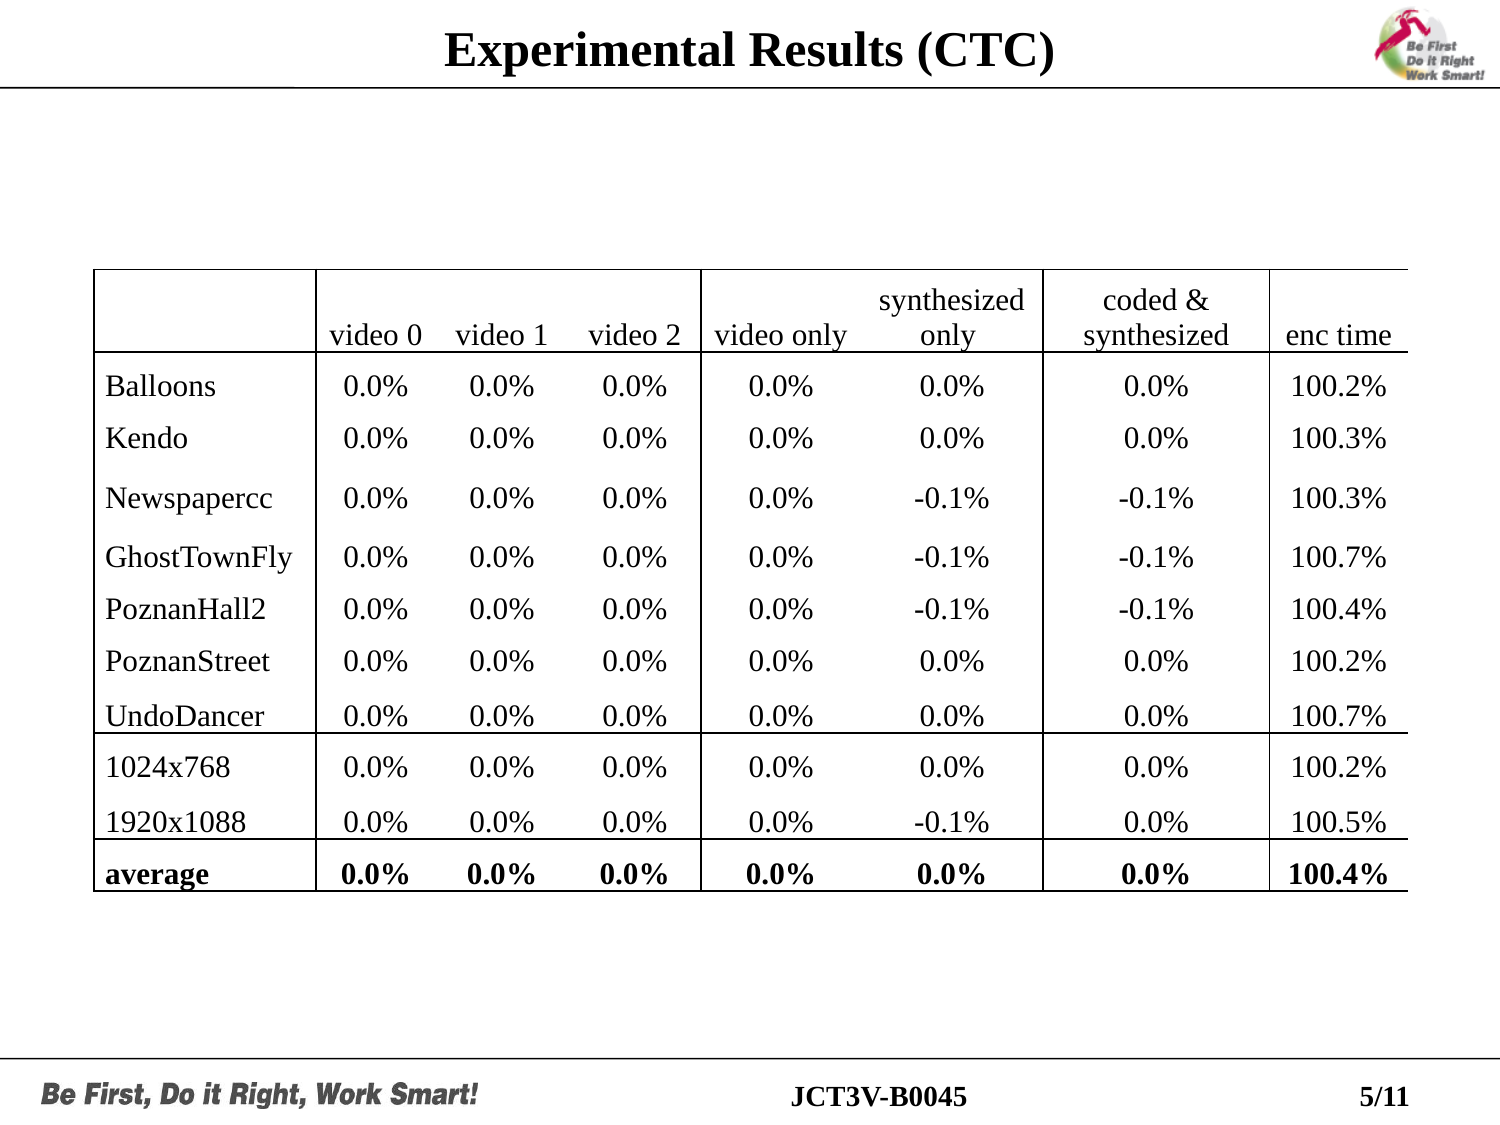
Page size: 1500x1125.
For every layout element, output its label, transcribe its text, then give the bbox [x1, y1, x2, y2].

text_box JCT3V-B0045 [632, 1065, 983, 1125]
title Experimental Results (CTC) [74, 0, 1426, 141]
table_cell 0.0% [568, 734, 700, 785]
table_cell 0.0% [861, 840, 1042, 890]
table_cell 0.0% [568, 456, 700, 515]
table_cell GhostTownFly [95, 515, 315, 574]
table_cell 0.0% [317, 785, 436, 838]
table_cell 0.0% [702, 626, 861, 678]
picture [41, 1082, 478, 1109]
table_cell 0.0% [317, 515, 436, 574]
table_cell 100.2% [1270, 734, 1408, 785]
picture [1426, 5, 1489, 83]
table_cell 0.0% [568, 404, 700, 456]
table_cell Newspapercc [95, 456, 315, 515]
table_cell 0.0% [702, 404, 861, 456]
table_cell 0.0% [317, 840, 436, 890]
table_cell average [95, 840, 315, 890]
table_header enc time [1270, 270, 1408, 351]
table_cell 0.0% [436, 678, 568, 732]
table_cell PoznanHall2 [95, 574, 315, 626]
table_cell 0.0% [568, 353, 700, 404]
table_cell 0.0% [436, 785, 568, 838]
table_cell 0.0% [702, 456, 861, 515]
table_cell -0.1% [861, 456, 1042, 515]
table_cell 0.0% [702, 515, 861, 574]
table_cell 1920x1088 [95, 785, 315, 838]
table_cell 0.0% [1044, 626, 1269, 678]
table_cell -0.1% [1044, 574, 1269, 626]
table_cell 0.0% [436, 840, 568, 890]
table_cell 0.0% [436, 734, 568, 785]
slide_number 5/11 [1074, 1065, 1425, 1125]
table_cell 0.0% [436, 456, 568, 515]
table_cell 0.0% [317, 353, 436, 404]
table_cell 0.0% [861, 404, 1042, 456]
table_cell -0.1% [861, 515, 1042, 574]
table_cell -0.1% [861, 785, 1042, 838]
table_cell 0.0% [1044, 734, 1269, 785]
table_cell 100.3% [1270, 456, 1408, 515]
table_cell 0.0% [436, 574, 568, 626]
table_cell 0.0% [1044, 678, 1269, 732]
table_cell Balloons [95, 353, 315, 404]
table_cell -0.1% [861, 574, 1042, 626]
table_header video 2 [568, 270, 700, 351]
table_cell 0.0% [436, 626, 568, 678]
table_cell 0.0% [702, 353, 861, 404]
table_header video 0 [317, 270, 436, 351]
table_cell 100.3% [1270, 404, 1408, 456]
table_cell 100.2% [1270, 626, 1408, 678]
table_cell 0.0% [568, 626, 700, 678]
table_cell -0.1% [1044, 456, 1269, 515]
table_cell 0.0% [702, 840, 861, 890]
table_cell 100.4% [1270, 840, 1408, 890]
table_cell 0.0% [861, 678, 1042, 732]
table_cell 100.7% [1270, 678, 1408, 732]
table_cell 0.0% [436, 404, 568, 456]
table_cell Kendo [95, 404, 315, 456]
table_cell 0.0% [568, 515, 700, 574]
table_header synthesized only [861, 270, 1042, 351]
table_cell 0.0% [317, 626, 436, 678]
table_cell 0.0% [568, 574, 700, 626]
table_cell 0.0% [568, 840, 700, 890]
table_header [95, 270, 315, 351]
table_cell 0.0% [568, 785, 700, 838]
table_cell PoznanStreet [95, 626, 315, 678]
table_cell 0.0% [1044, 353, 1269, 404]
table_cell 0.0% [861, 734, 1042, 785]
table_cell 0.0% [702, 785, 861, 838]
table_cell 0.0% [1044, 840, 1269, 890]
table_cell -0.1% [1044, 515, 1269, 574]
table_cell UndoDancer [95, 678, 315, 732]
table_cell 0.0% [436, 515, 568, 574]
table_cell 0.0% [317, 404, 436, 456]
table_cell 1024x768 [95, 734, 315, 785]
table_cell 0.0% [702, 678, 861, 732]
table_cell 0.0% [317, 574, 436, 626]
table_cell 0.0% [1044, 785, 1269, 838]
table_cell 100.2% [1270, 353, 1408, 404]
table_cell 0.0% [317, 734, 436, 785]
table_cell 0.0% [702, 574, 861, 626]
table_cell 0.0% [568, 678, 700, 732]
table_cell 0.0% [436, 353, 568, 404]
table_cell 0.0% [317, 456, 436, 515]
table_cell 0.0% [1044, 404, 1269, 456]
table_header video 1 [436, 270, 568, 351]
table_cell 100.4% [1270, 574, 1408, 626]
table_cell 0.0% [861, 626, 1042, 678]
table_cell 0.0% [861, 353, 1042, 404]
table_header video only [702, 270, 861, 351]
table_cell 100.5% [1270, 785, 1408, 838]
table_cell 100.7% [1270, 515, 1408, 574]
table_cell 0.0% [702, 734, 861, 785]
table_cell 0.0% [317, 678, 436, 732]
table_header coded & synthesized [1044, 270, 1269, 351]
